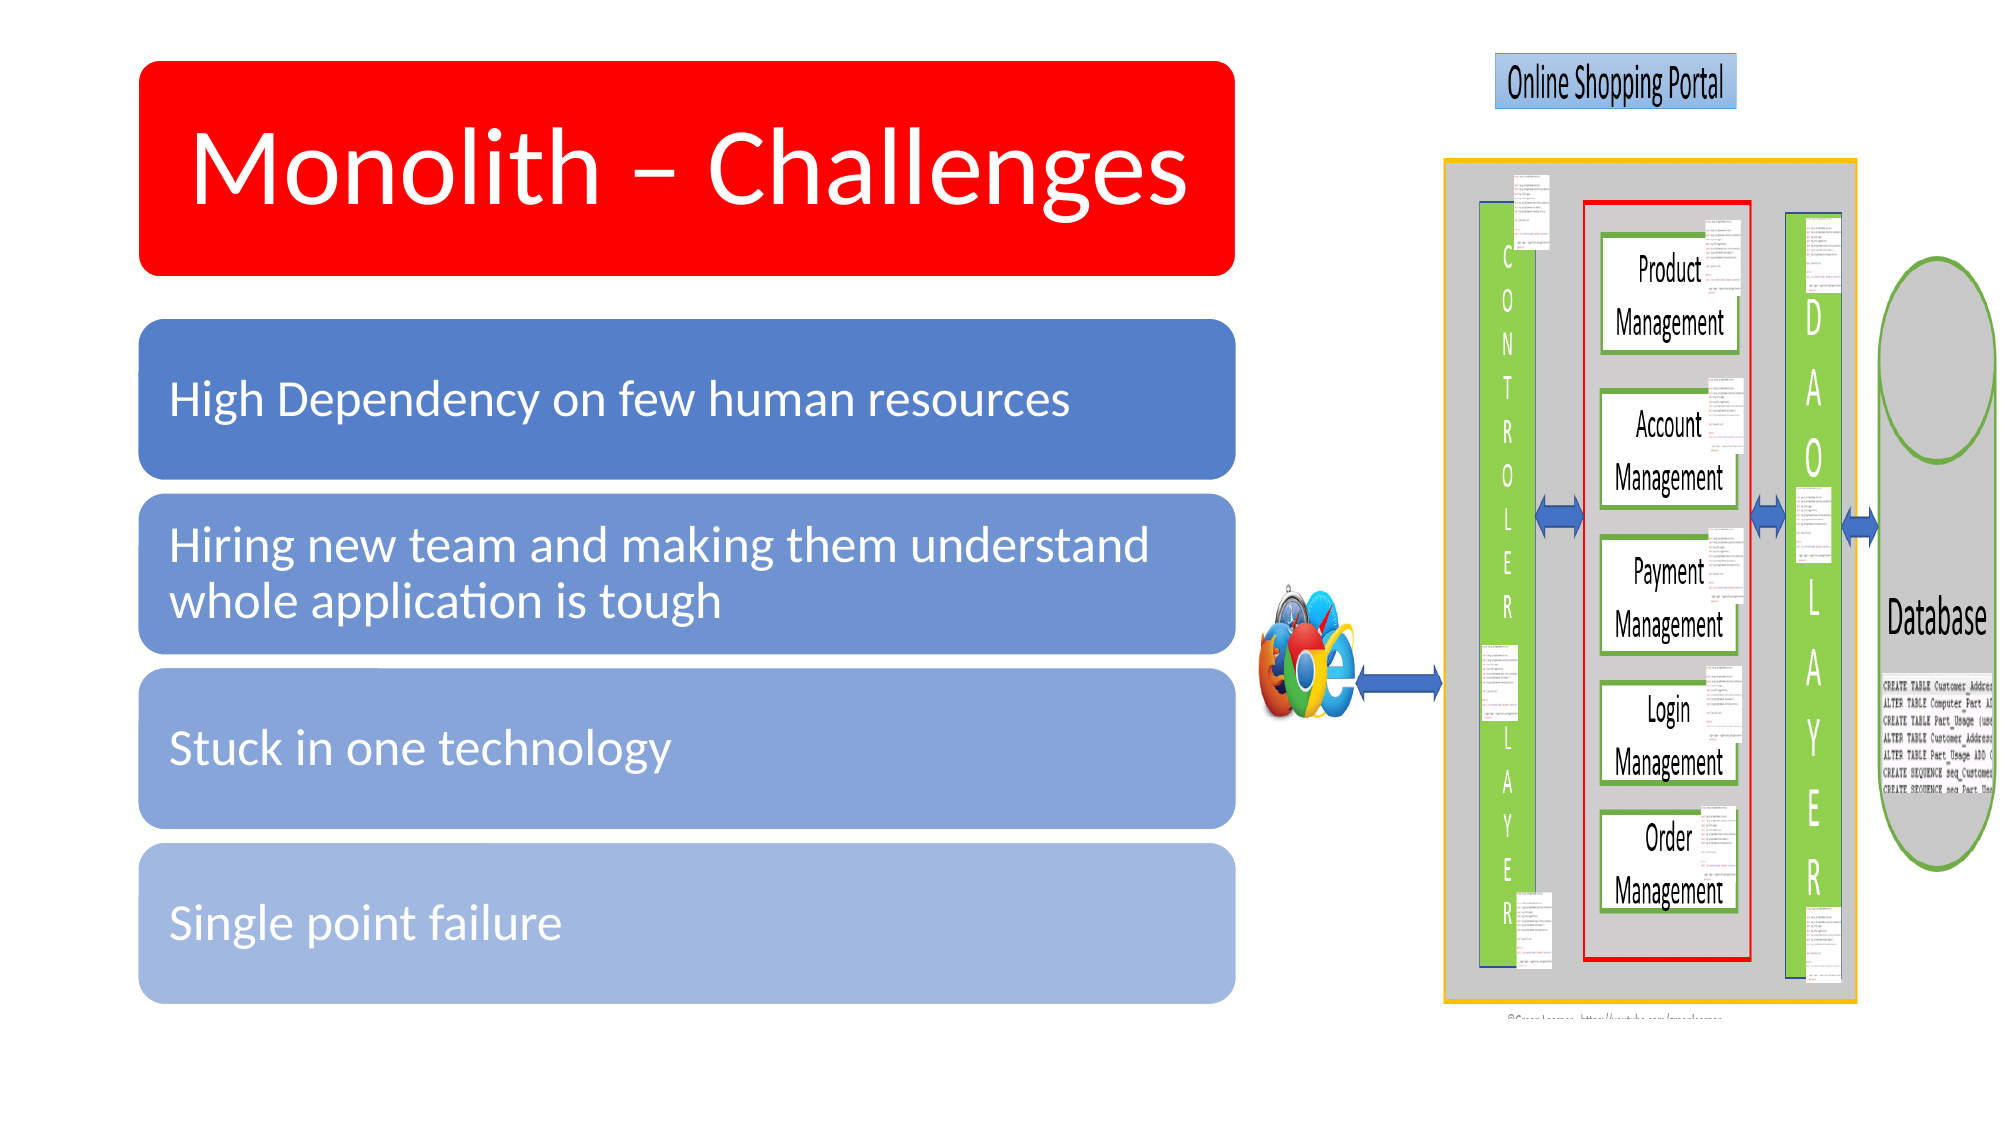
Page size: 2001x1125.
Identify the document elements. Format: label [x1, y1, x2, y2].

text_box [137, 59, 1237, 278]
list [137, 304, 1237, 1019]
picture [1258, 53, 2000, 1019]
